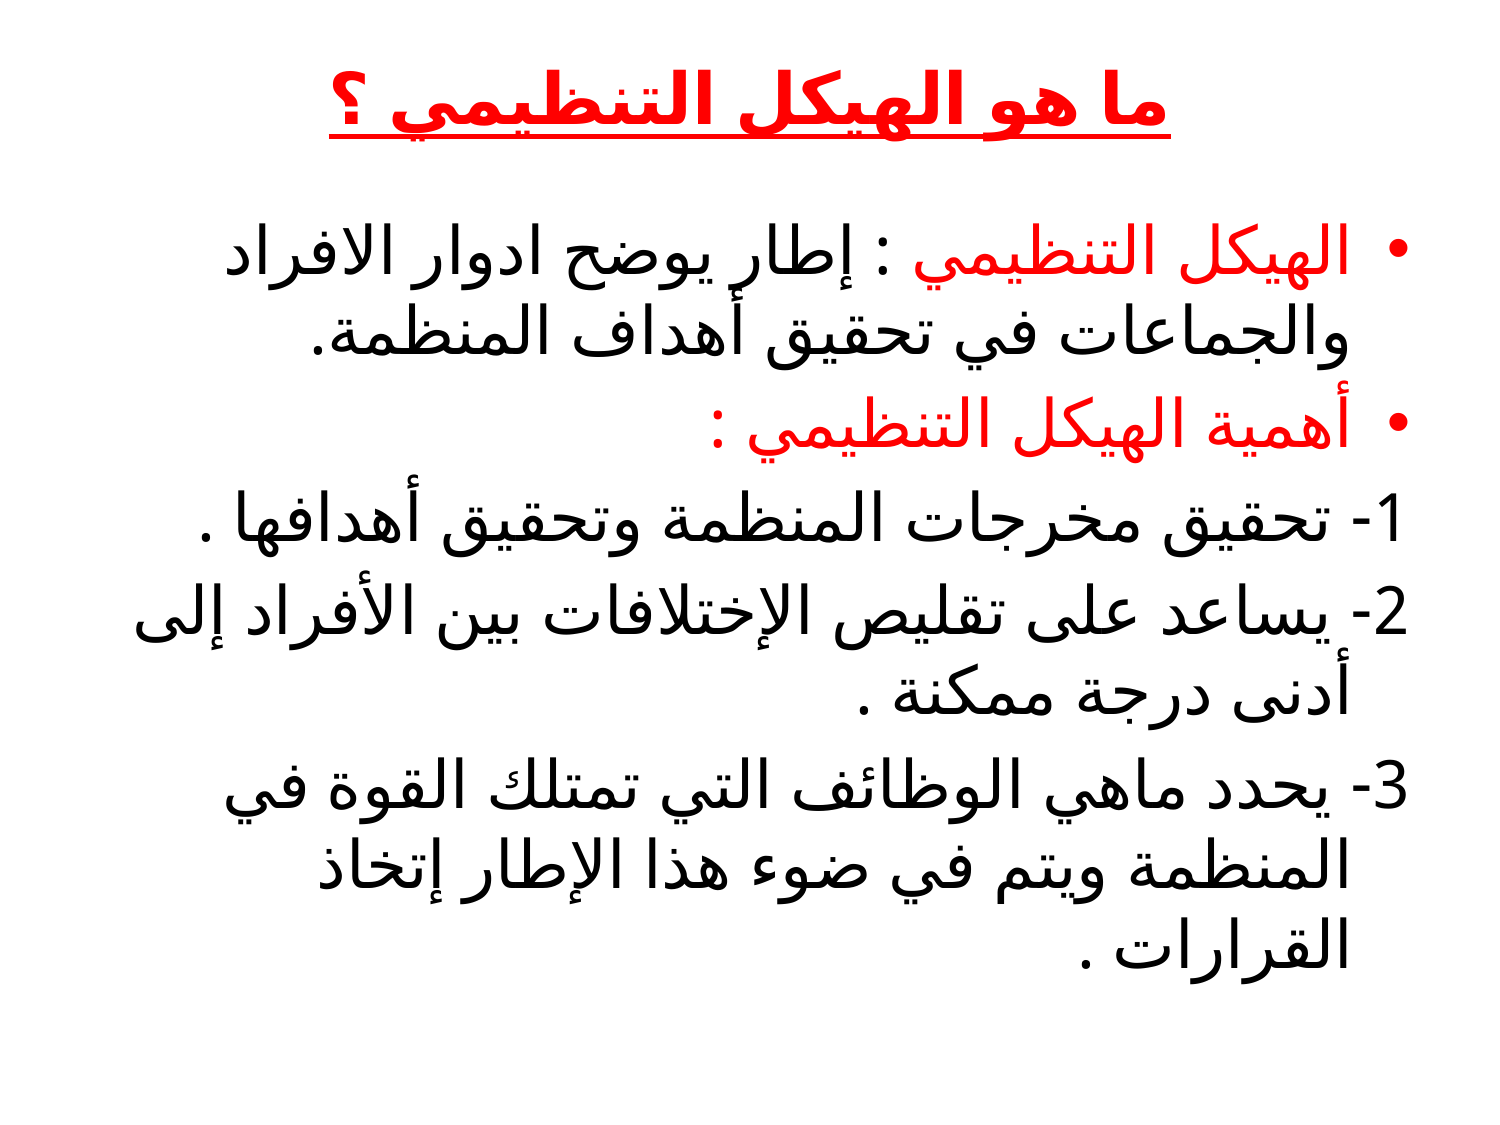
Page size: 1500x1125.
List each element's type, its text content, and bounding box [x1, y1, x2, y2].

list الهيكل التنظيمي : إطار يوضح ادوار الافراد والجماعات في تحقيق أهداف المنظمة. أهمية الهيكل التنظيمي : 1- تحقيق مخرجات المنظمة وتحقيق أهدافها . 2- يساعد على تقليص الإختلافات بين الأفراد إلى أدنى درجة ممكنة . 3- يحدد ماهي الوظائف التي تمتلك القوة في المنظمة ويتم في ضوء هذا الإطار إتخاذ القرارات . [75, 200, 1425, 1005]
title ما هو الهيكل التنظيمي ؟ [75, 45, 1425, 200]
